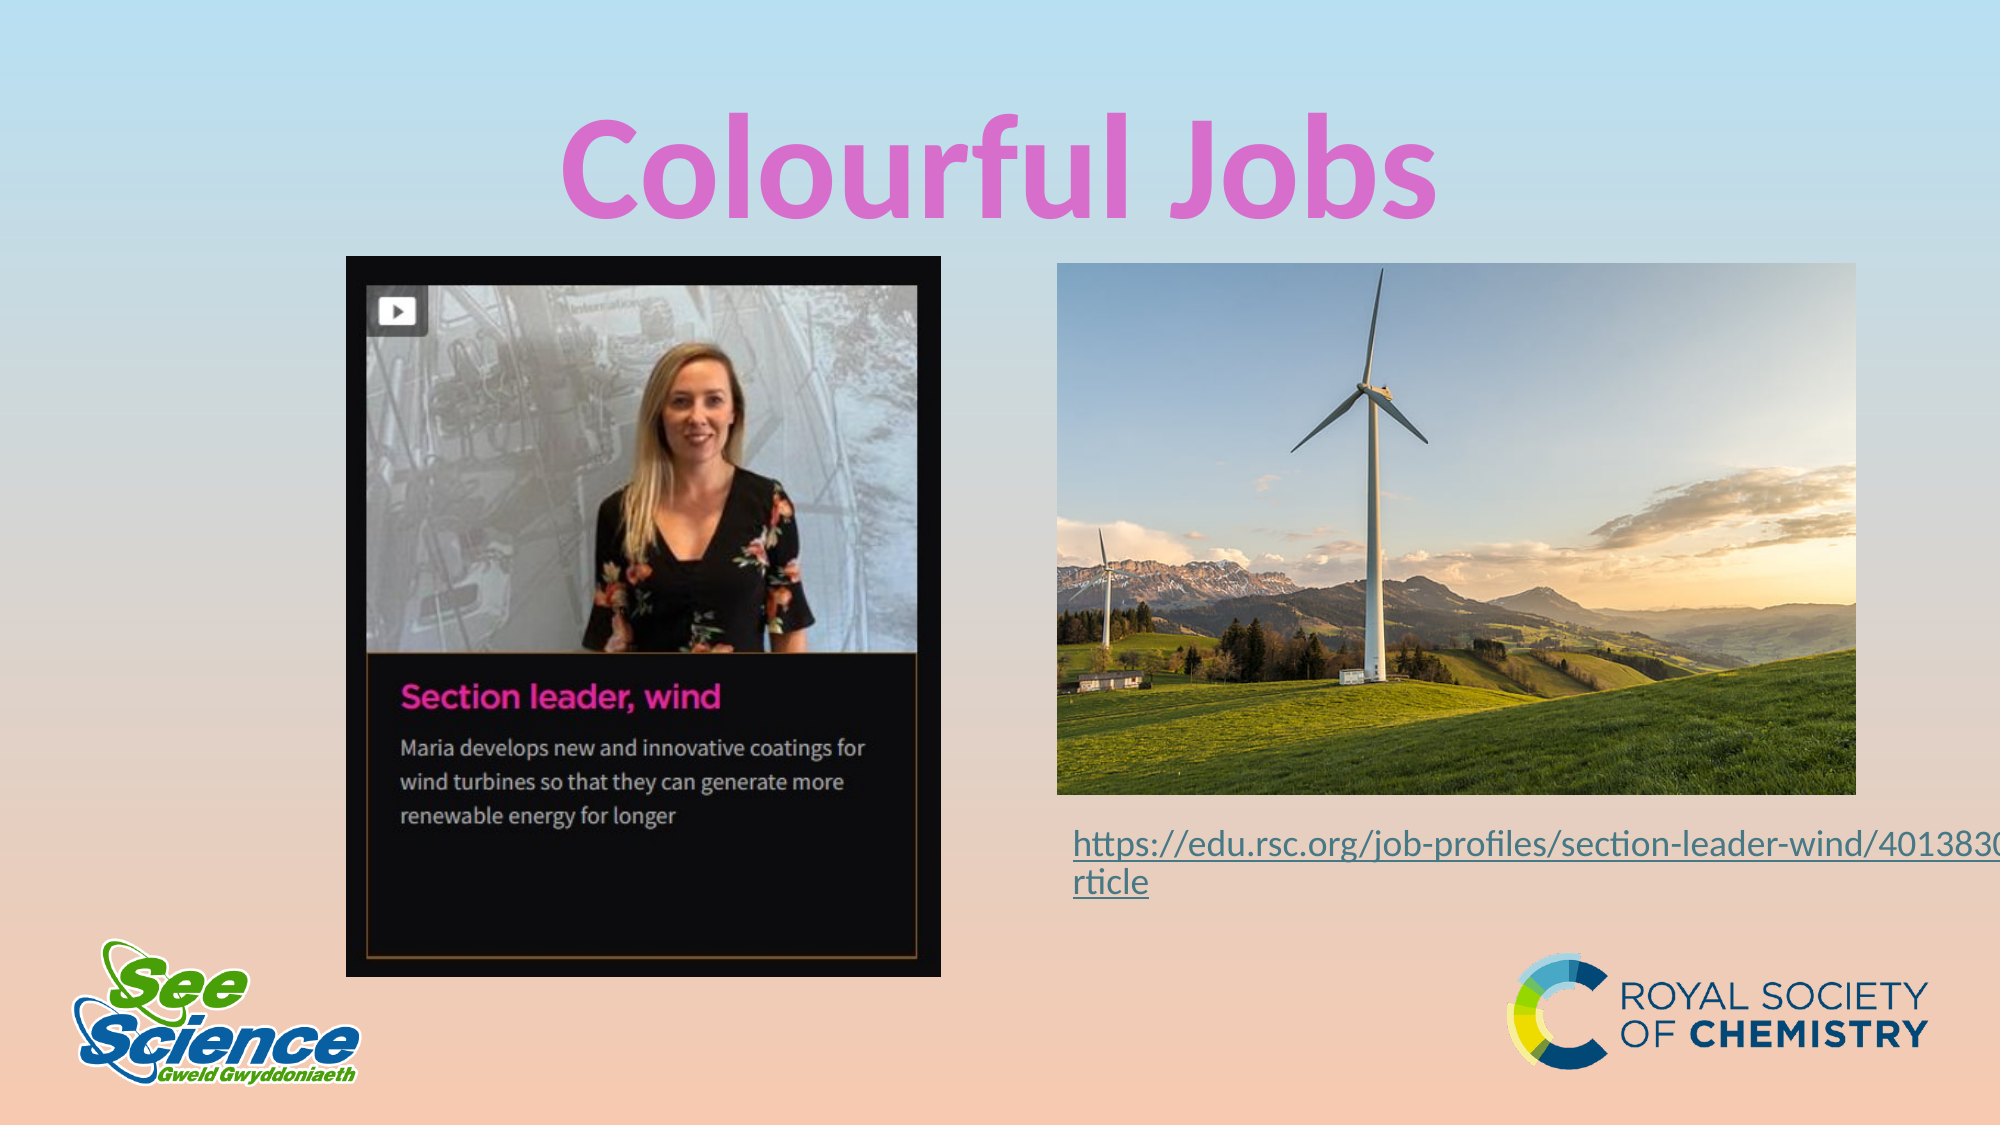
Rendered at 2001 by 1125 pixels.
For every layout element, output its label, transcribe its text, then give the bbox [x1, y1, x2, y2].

text_box https://edu.rsc.org/job-profiles/section-leader-wind/4013830.article [1057, 811, 2000, 872]
text_box Colourful Jobs [186, 61, 1814, 256]
picture [1501, 947, 1934, 1078]
picture [71, 256, 942, 1087]
picture [1057, 263, 1856, 796]
